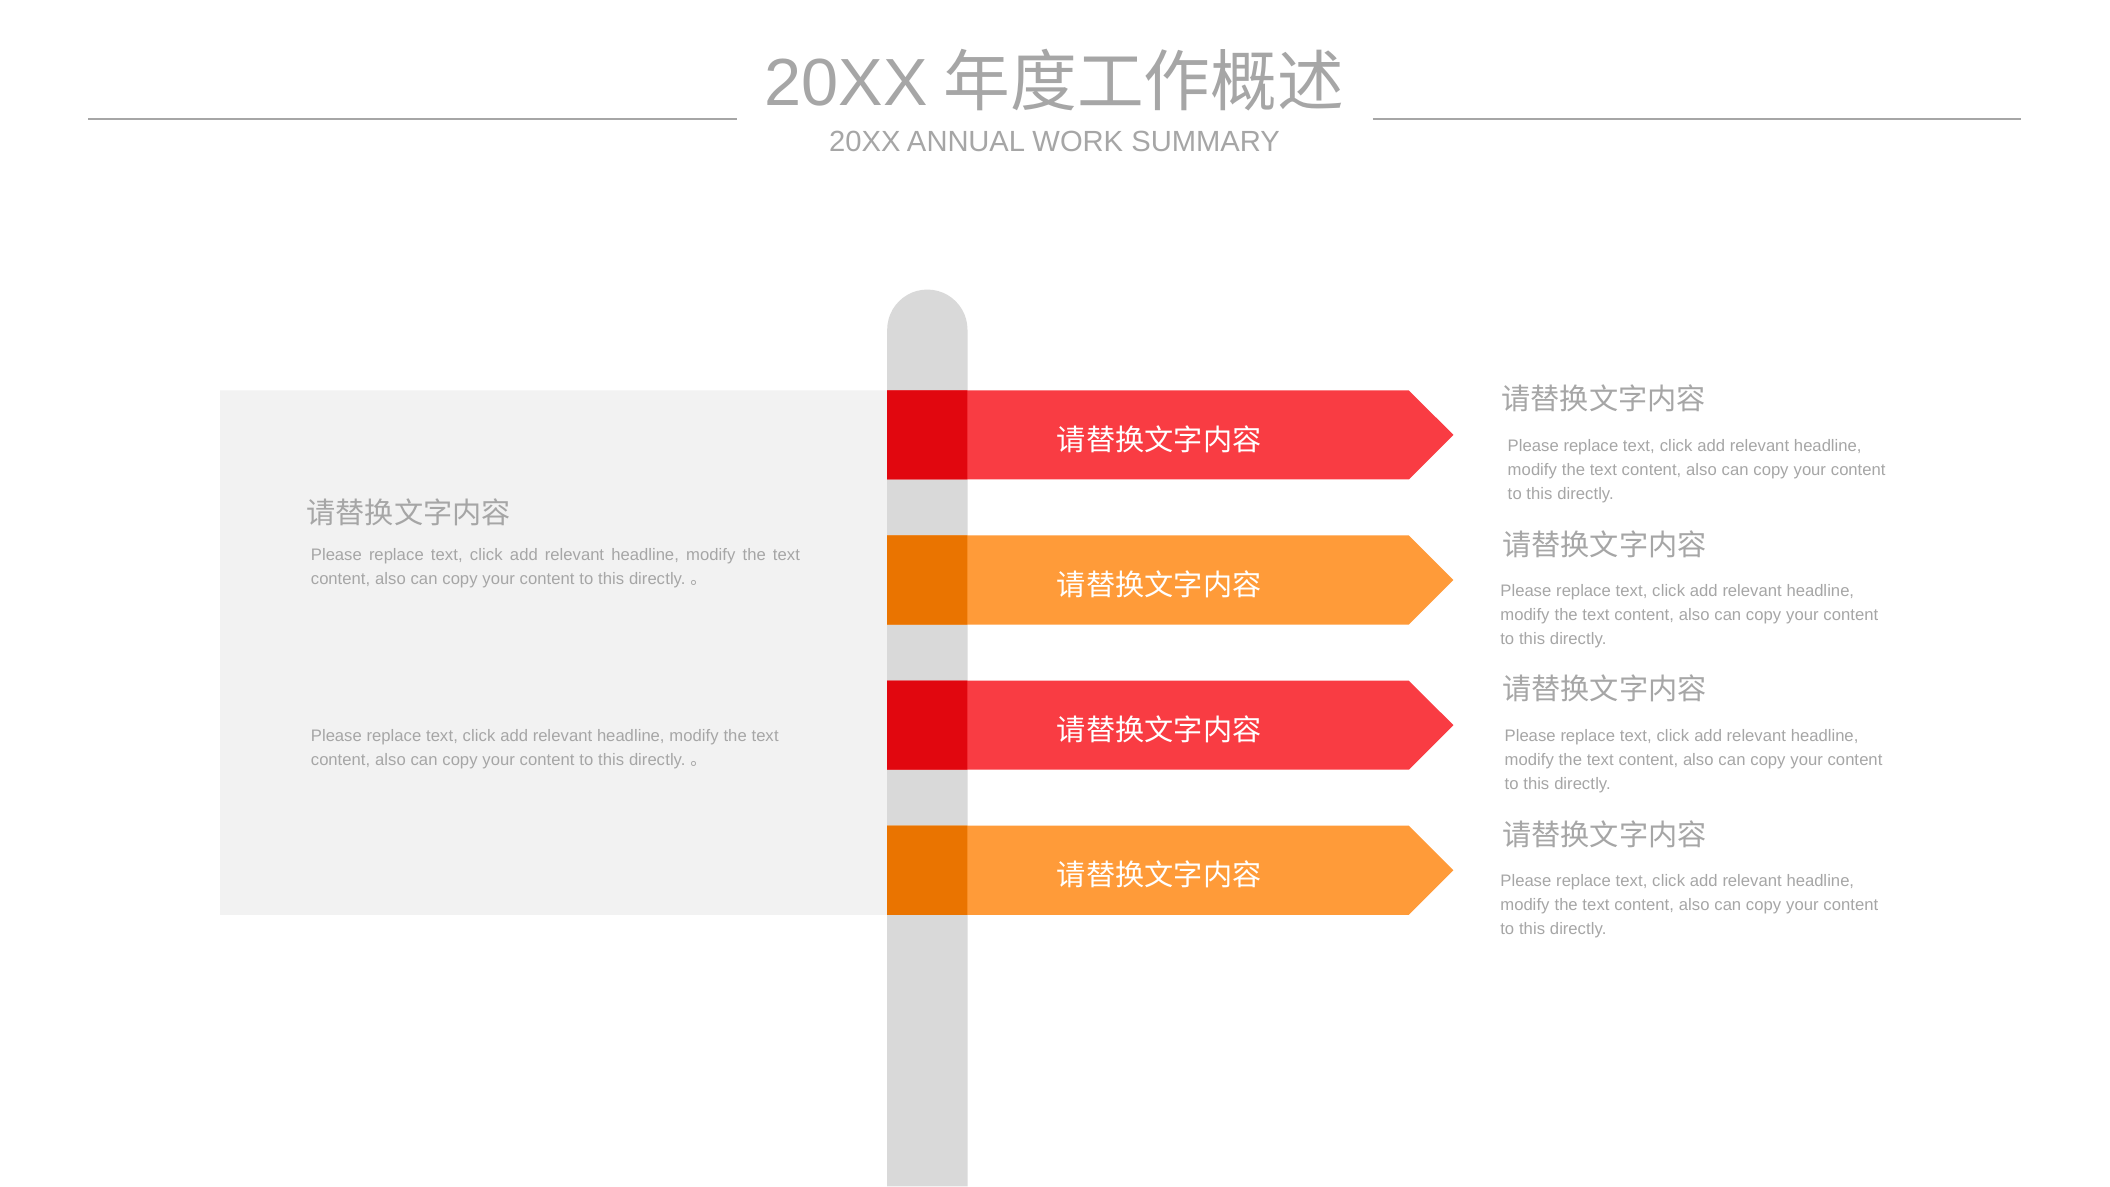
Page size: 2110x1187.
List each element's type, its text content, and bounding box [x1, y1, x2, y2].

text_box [1485, 511, 1896, 655]
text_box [1485, 366, 1903, 510]
text_box [886, 288, 969, 390]
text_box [887, 825, 1454, 915]
text_box [887, 480, 969, 535]
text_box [887, 390, 1454, 480]
text_box [886, 915, 969, 1187]
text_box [887, 680, 1454, 770]
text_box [1485, 656, 1900, 800]
text_box [887, 770, 969, 825]
text_box 20XX年度工作概述 [730, 38, 1379, 119]
text_box 20XX ANNUAL WORK SUMMARY [824, 122, 1285, 158]
text_box [887, 625, 969, 680]
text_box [1485, 801, 1896, 945]
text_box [220, 390, 887, 915]
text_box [887, 535, 1454, 625]
